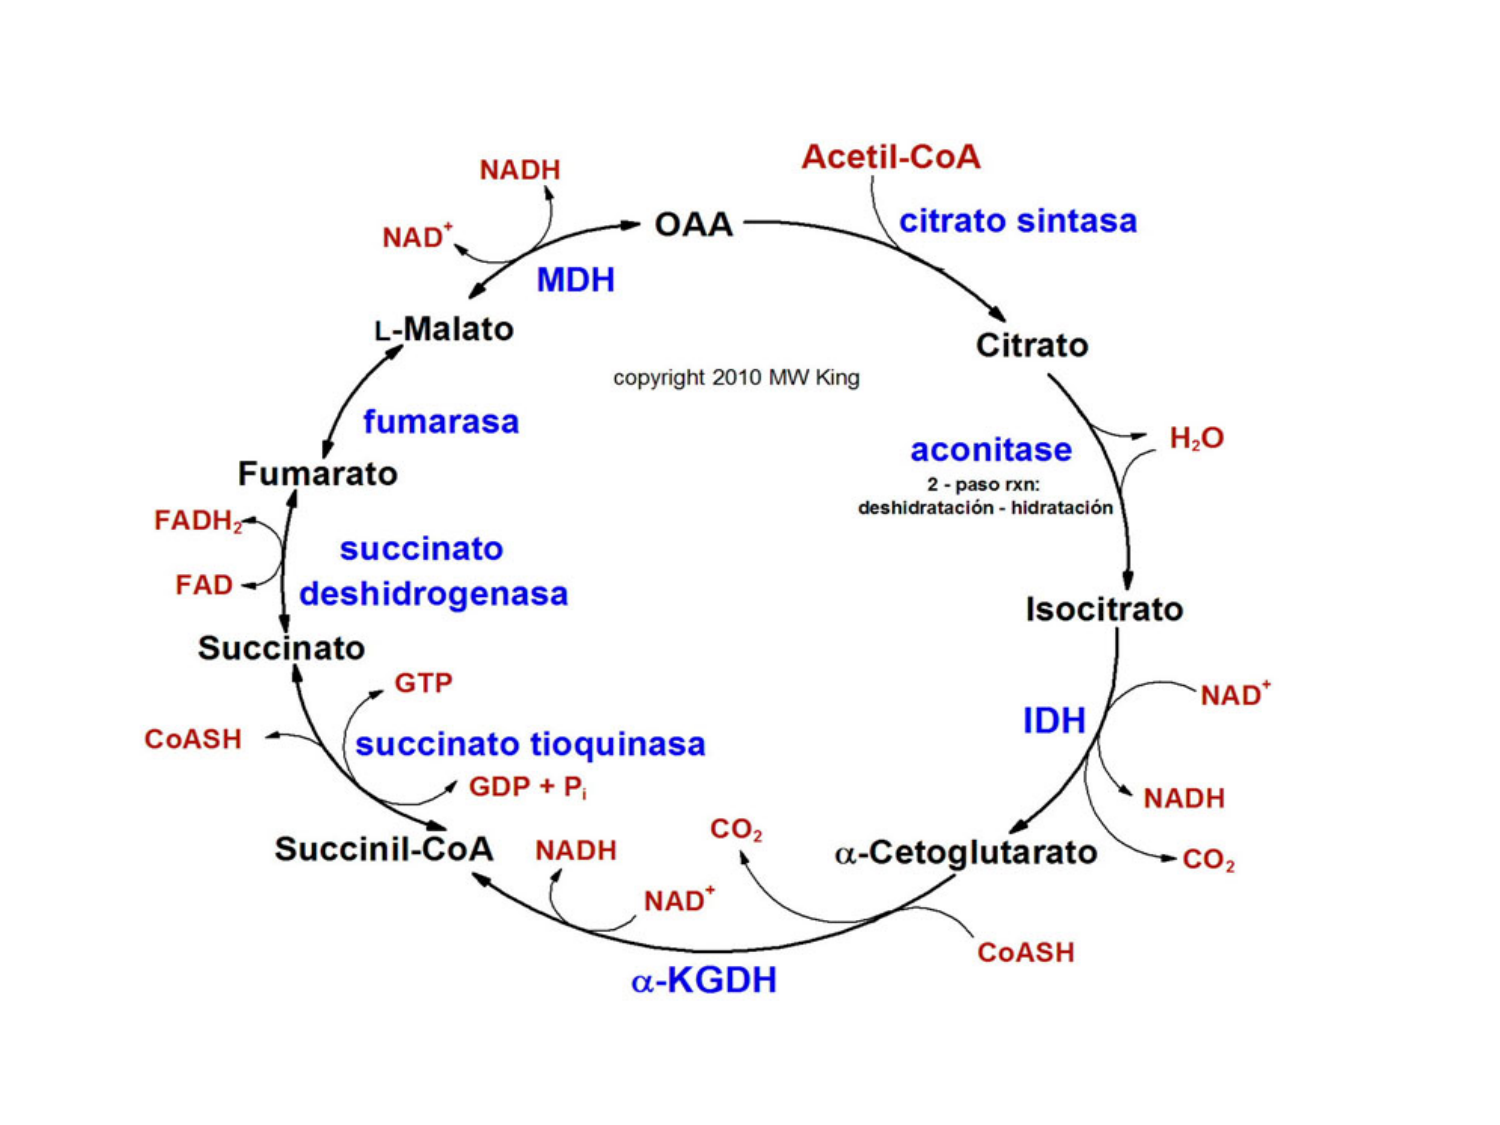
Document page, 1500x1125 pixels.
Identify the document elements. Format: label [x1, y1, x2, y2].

list [128, 128, 1290, 1009]
